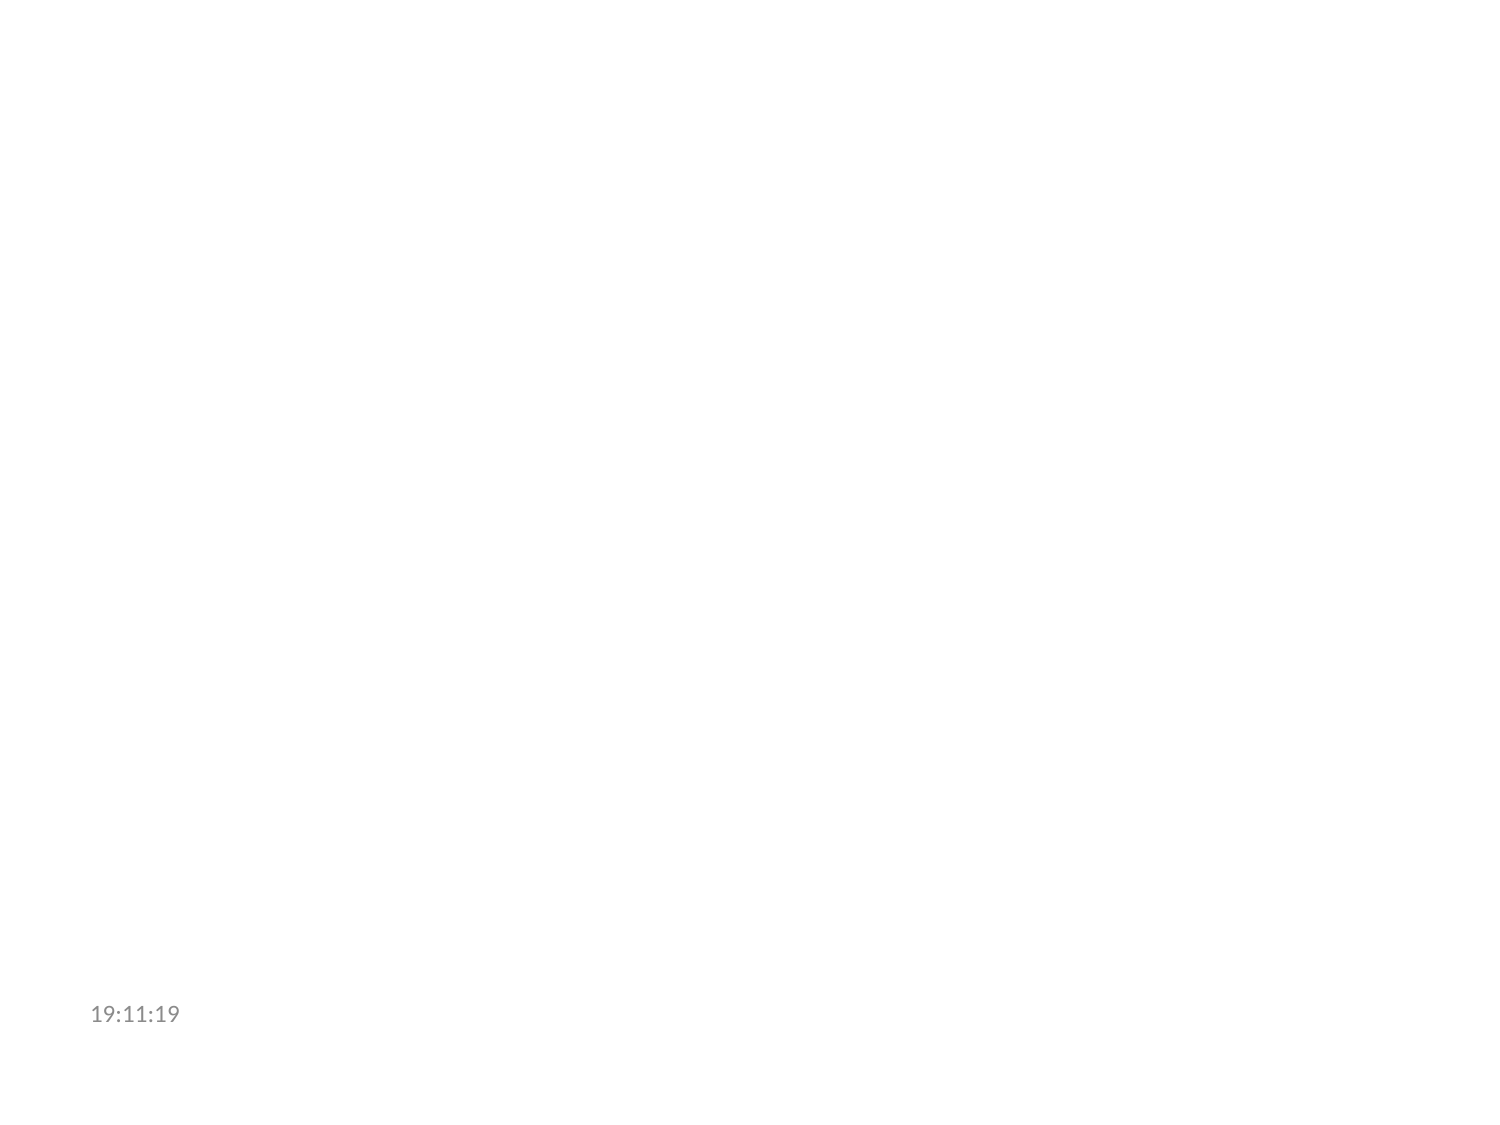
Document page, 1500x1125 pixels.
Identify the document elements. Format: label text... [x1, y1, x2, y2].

text_box 15:35:09 [75, 982, 425, 1043]
